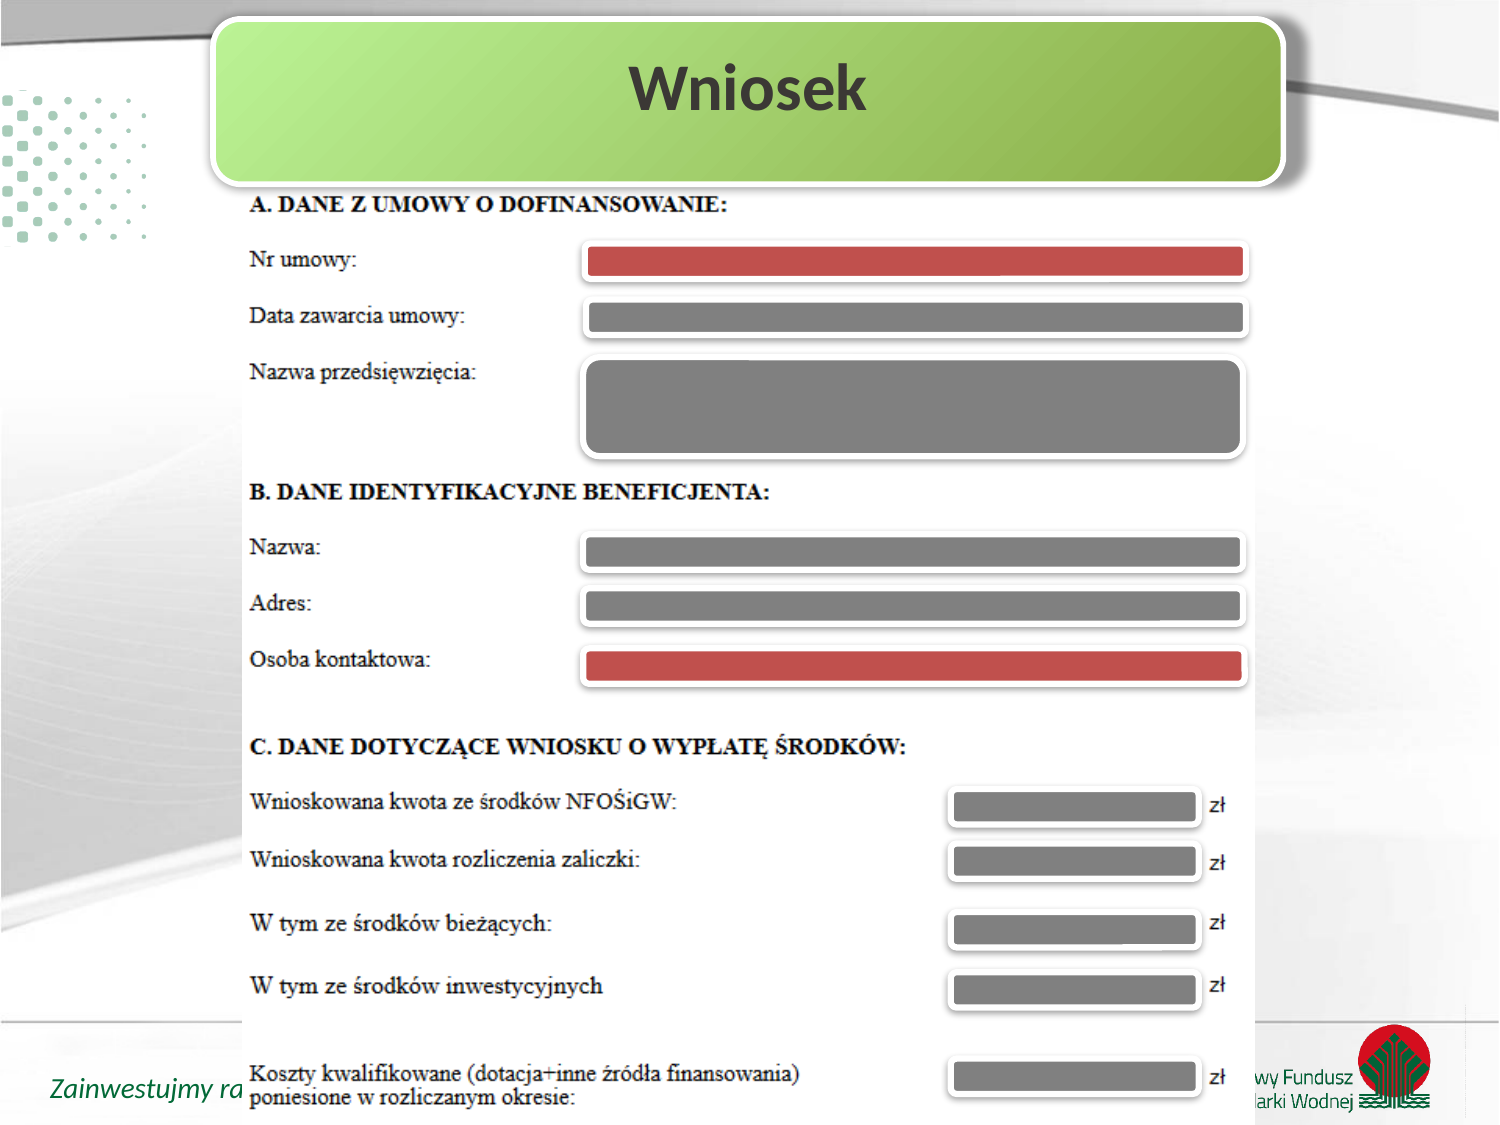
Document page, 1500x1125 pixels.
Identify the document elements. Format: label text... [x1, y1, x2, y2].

picture [0, 0, 1499, 1125]
text_box Wniosek [210, 16, 1286, 187]
